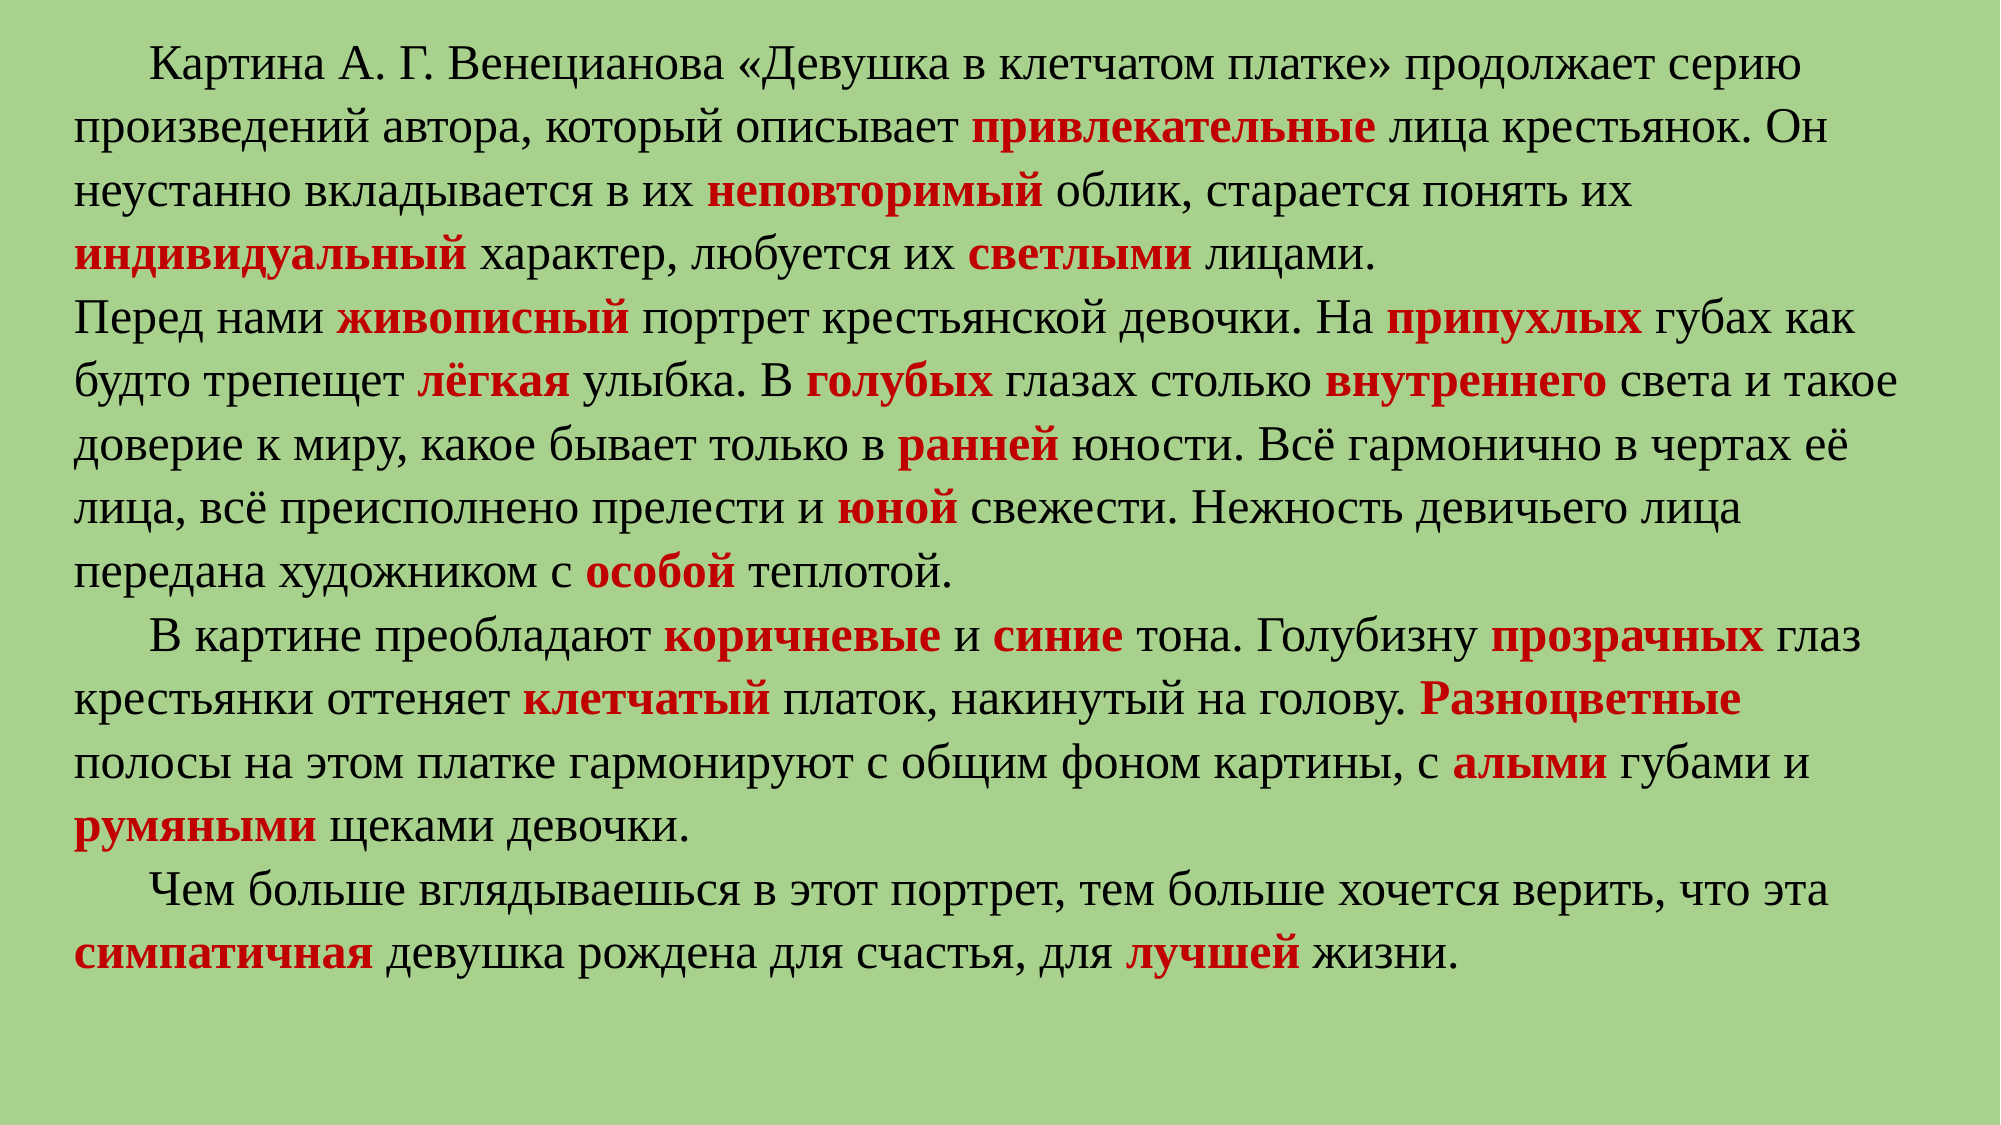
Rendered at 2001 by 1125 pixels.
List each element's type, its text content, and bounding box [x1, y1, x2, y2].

table_header Картина А. Г. Венецианова «Девушка в клетчатом платке» продолжает серию произведений автора, который описывает привлекательные лица крестьянок. Он неустанно вкладывается в их неповторимый облик, старается понять их индивидуальный характер, любуется их светлыми лицами. Перед нами живописный портрет крестьянской девочки. На припухлых губах как будто трепещет лёгкая улыбка. В голубых глазах столько внутреннего света и такое доверие к миру, какое бывает только в ранней юности. Всё гармонично в чертах её лица, всё преисполнено прелести и юной свежести. Нежность девичьего лица передана художником с особой теплотой. В картине преобладают коричневые и синие тона. Голубизну прозрачных глаз крестьянки оттеняет клетчатый платок, накинутый на голову. Разноцветные полосы на этом платке гармонируют с общим фоном картины, с алыми губами и румяными щеками девочки. Чем больше вглядываешься в этот портрет, тем больше хочется верить, что эта симпатичная девушка рождена для счастья, для лучшей жизни. [55, 26, 1918, 1125]
